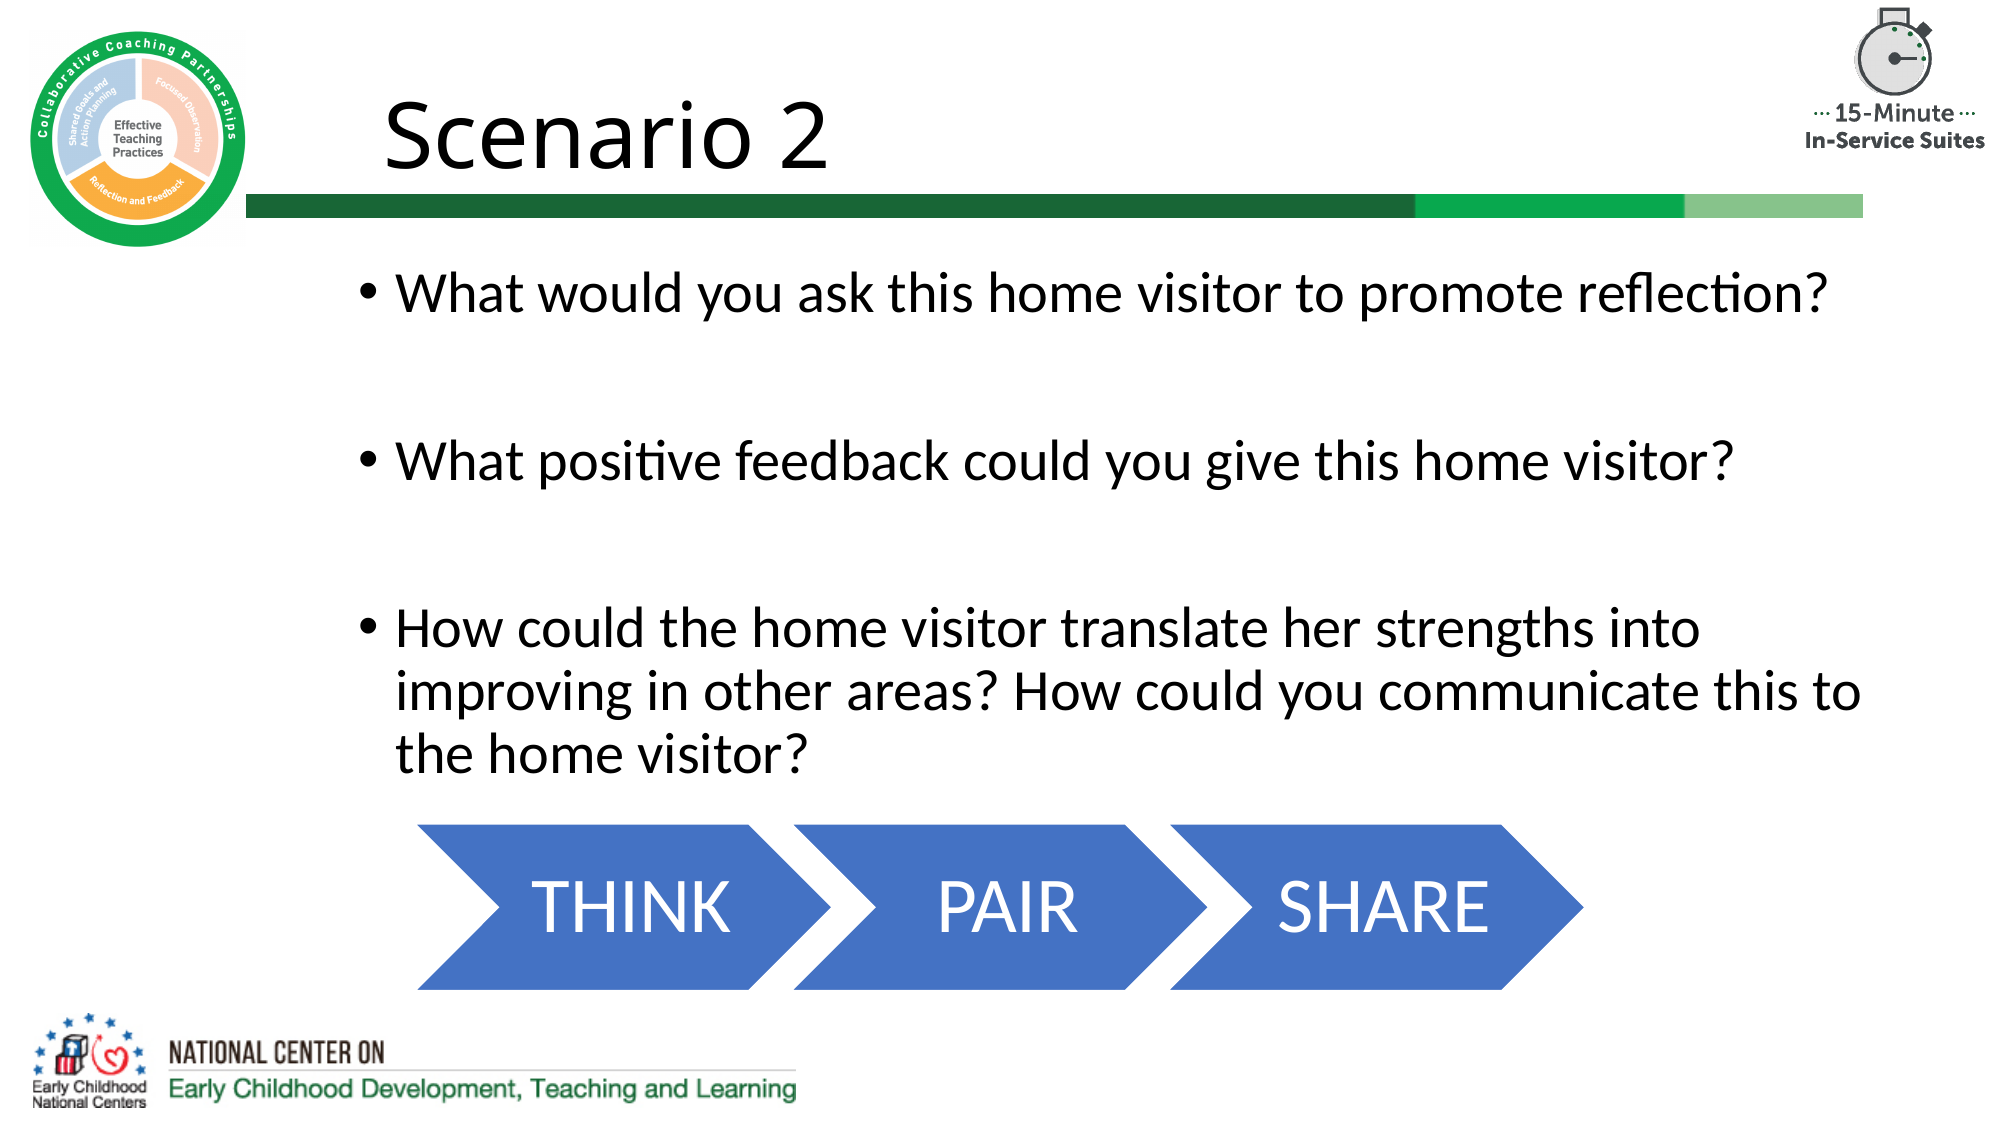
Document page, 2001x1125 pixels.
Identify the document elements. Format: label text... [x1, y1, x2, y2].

picture [1790, 0, 1999, 161]
title Scenario 2 [368, 59, 1863, 218]
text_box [414, 723, 1586, 1092]
picture [29, 30, 368, 247]
list What would you ask this home visitor to promote reflection? What positive feedback could you give this home visitor? How could the home visitor translate her strengths into improving in other areas? How could you communicate this to the home visitor? [343, 254, 1906, 969]
picture [33, 1013, 796, 1108]
